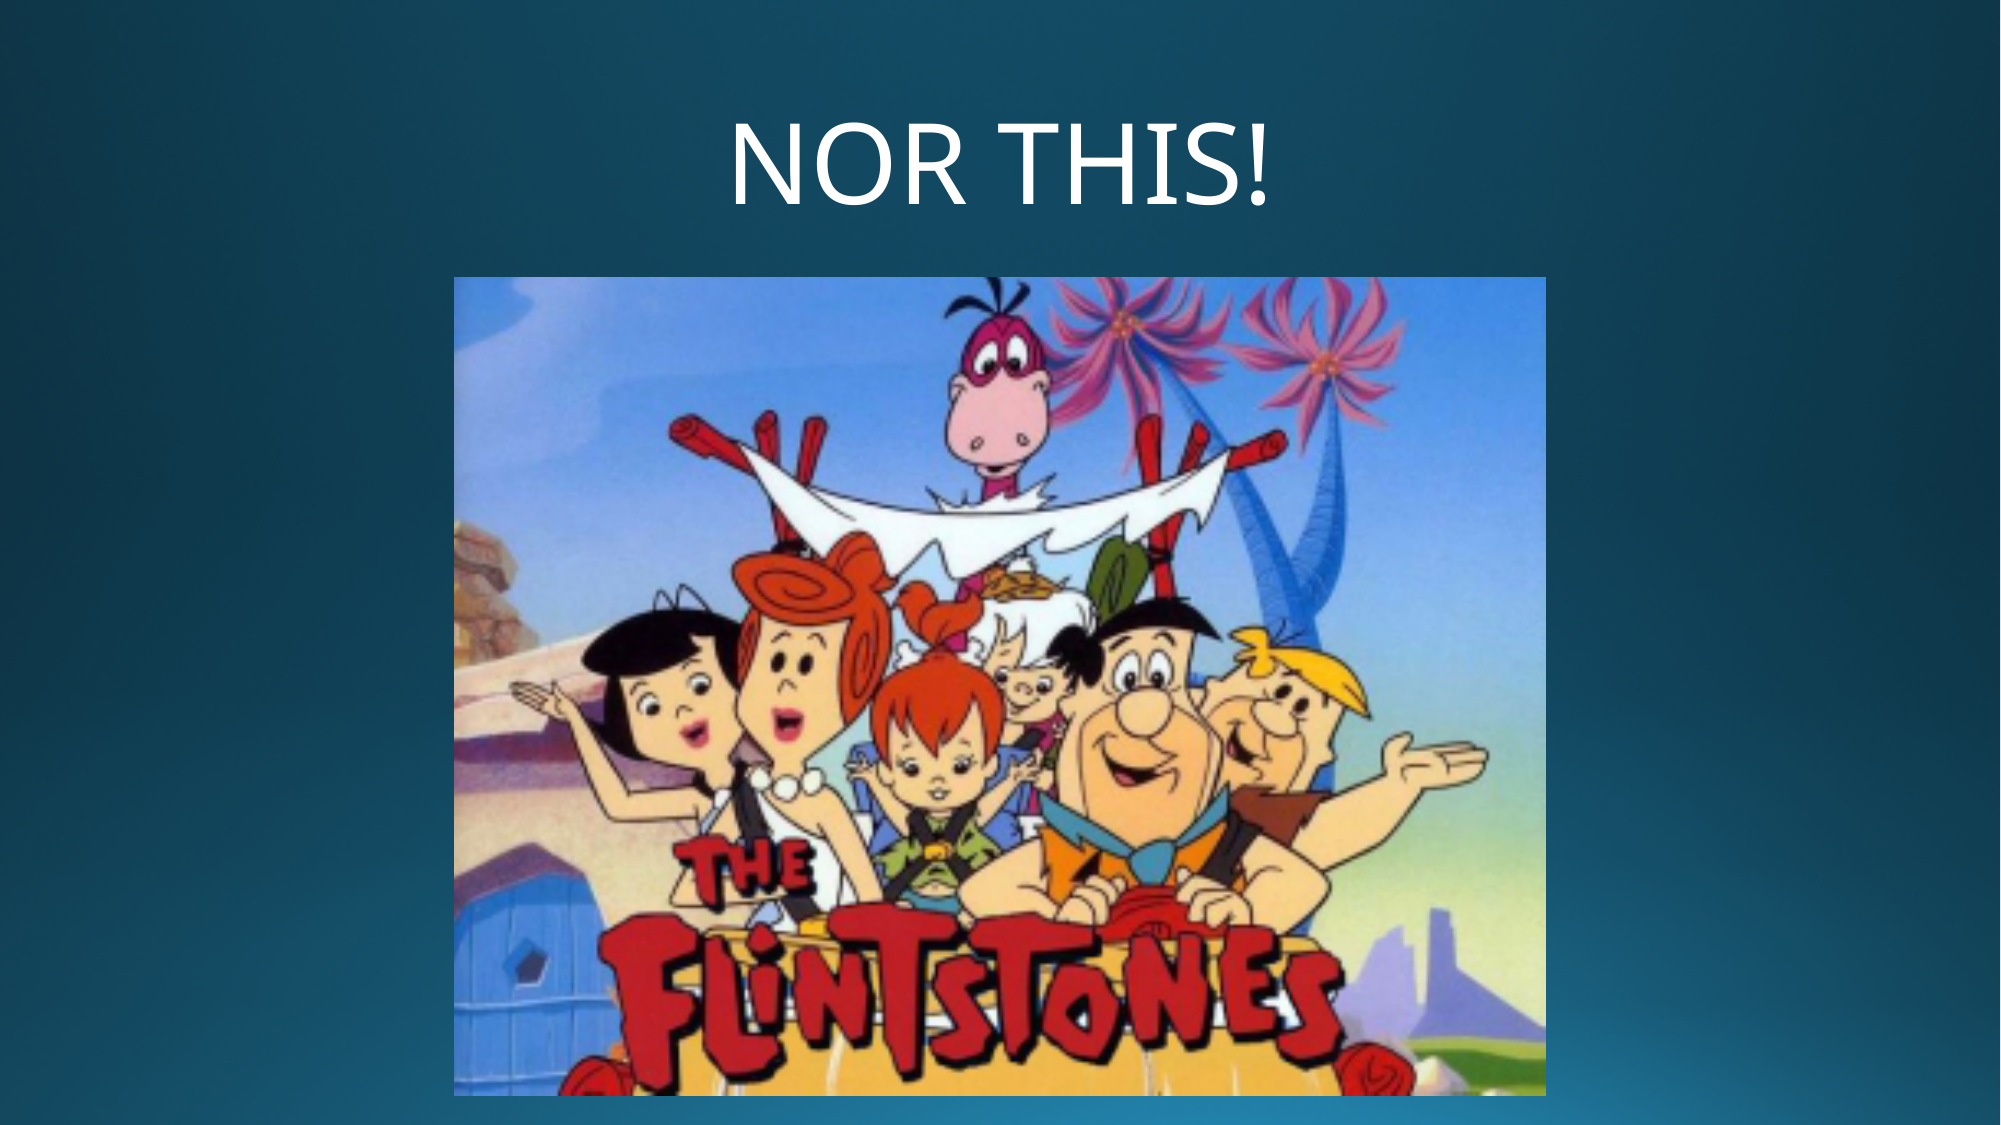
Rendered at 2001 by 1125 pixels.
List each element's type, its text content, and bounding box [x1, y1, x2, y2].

title NOR THIS! [137, 59, 1863, 278]
picture [0, 0, 2001, 1125]
